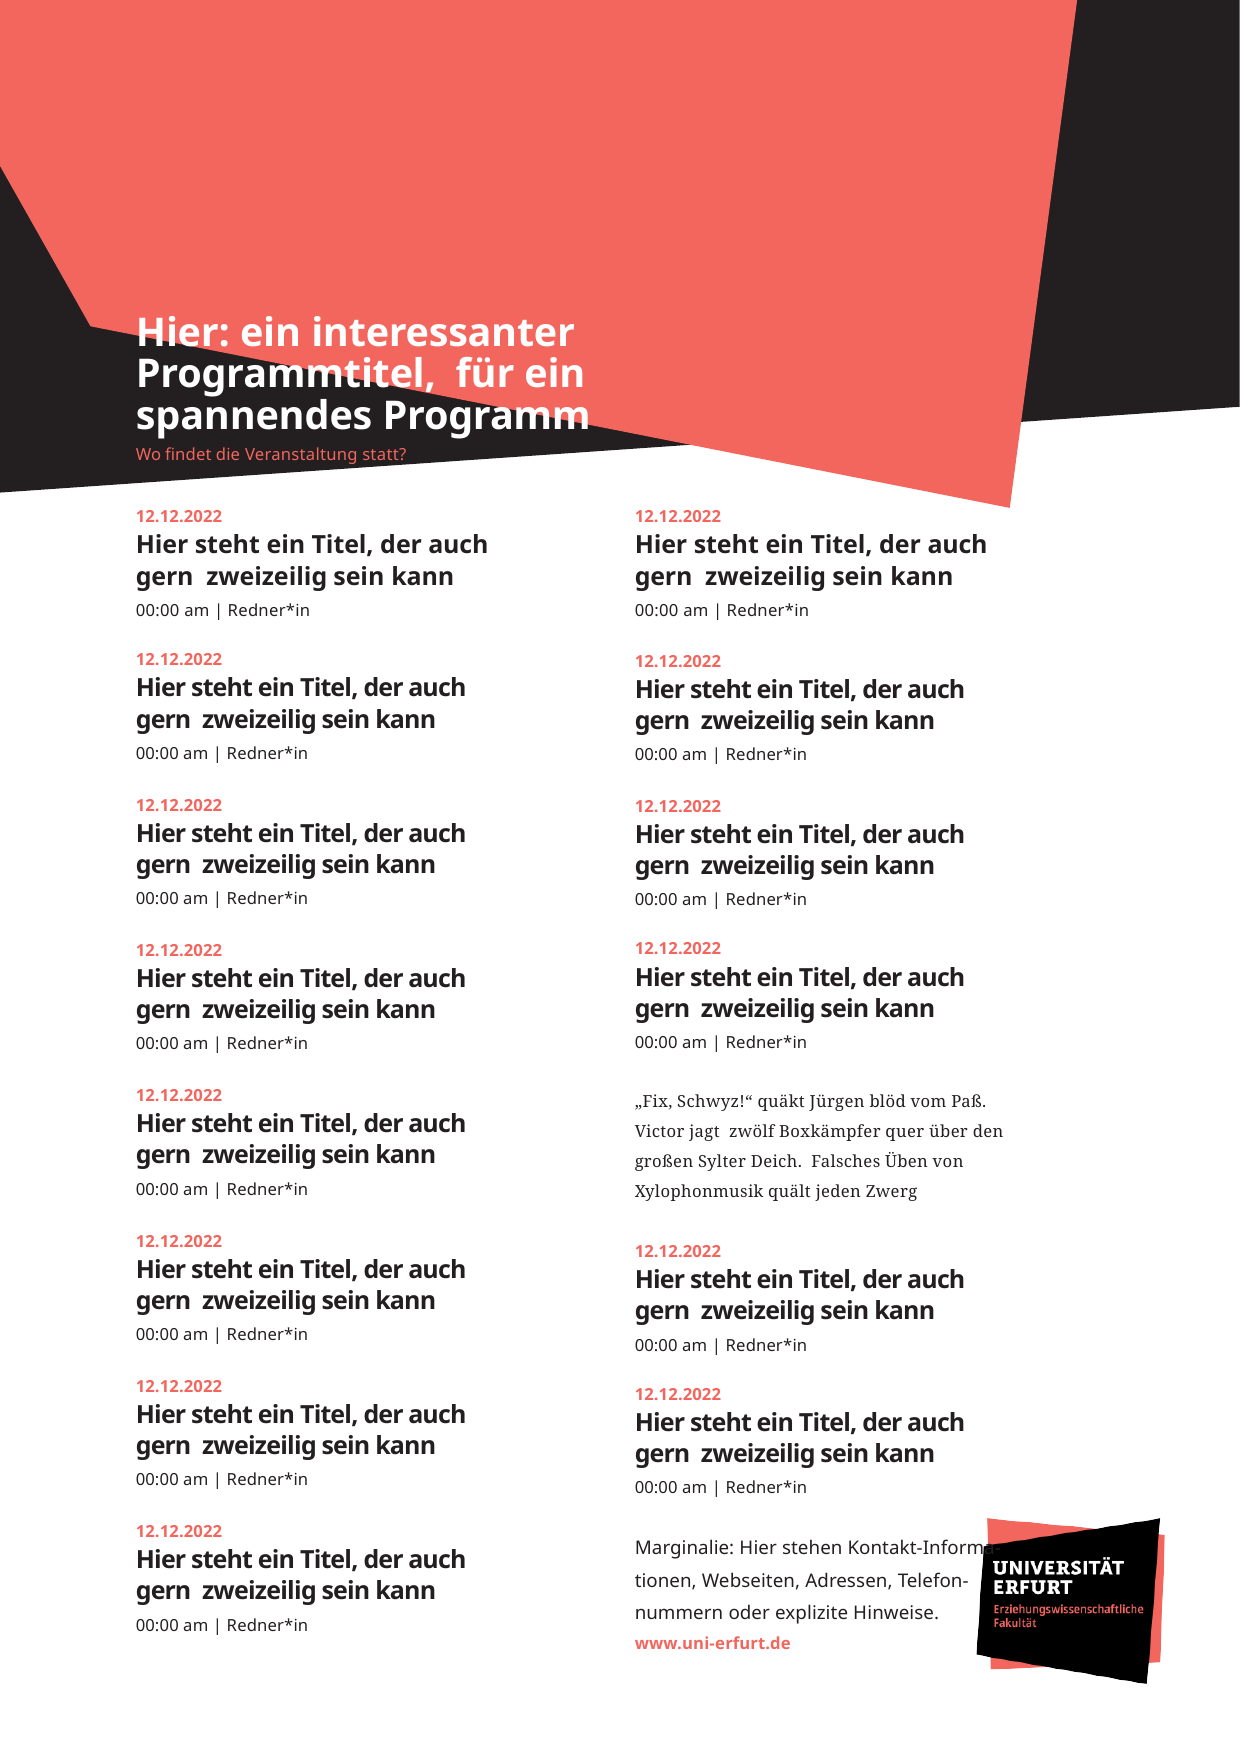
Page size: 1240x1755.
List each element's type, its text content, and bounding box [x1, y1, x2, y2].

text_box Hier: ein interessanter Programmtitel, für ein spannendes Programm Wo findet die Veranstaltung statt? [133, 312, 830, 464]
picture [976, 1518, 1165, 1684]
text_box 12.12.2022 Hier steht ein Titel, der auch gern zweizeilig sein kann 00:00 am | Redner*in 12.12.2022 Hier steht ein Titel, der auch gern zweizeilig sein kann 00:00 am | Redner*in 12.12.2022 Hier steht ein Titel, der auch gern zweizeilig sein kann 00:00 am | Redner*in 12.12.2022 Hier steht ein Titel, der auch gern zweizeilig sein kann 00:00 am | Redner*in „Fix, Schwyz!“ quäkt Jürgen blöd vom Paß. Victor jagt zwölf Boxkämpfer quer über den großen Sylter Deich. Falsches Üben von Xylophonmusik quält jeden Zwerg 12.12.2022 Hier steht ein Titel, der auch gern zweizeilig sein kann 00:00 am | Redner*in 12.12.2022 Hier steht ein Titel, der auch gern zweizeilig sein kann 00:00 am | Redner*in Marginalie: Hier stehen Kontakt-Informa- tionen, Webseiten, Adressen, Telefon- nummern oder explizite Hinweise. www.uni-erfurt.de [632, 506, 1021, 1683]
text_box 12.12.2022 Hier steht ein Titel, der auch gern zweizeilig sein kann 00:00 am | Redner*in 12.12.2022 Hier steht ein Titel, der auch gern zweizeilig sein kann 00:00 am | Redner*in 12.12.2022 Hier steht ein Titel, der auch gern zweizeilig sein kann 00:00 am | Redner*in 12.12.2022 Hier steht ein Titel, der auch gern zweizeilig sein kann 00:00 am | Redner*in 12.12.2022 Hier steht ein Titel, der auch gern zweizeilig sein kann 00:00 am | Redner*in 12.12.2022 Hier steht ein Titel, der auch gern zweizeilig sein kann 00:00 am | Redner*in 12.12.2022 Hier steht ein Titel, der auch gern zweizeilig sein kann 00:00 am | Redner*in 12.12.2022 Hier steht ein Titel, der auch gern zweizeilig sein kann 00:00 am | Redner*in [133, 506, 522, 1694]
